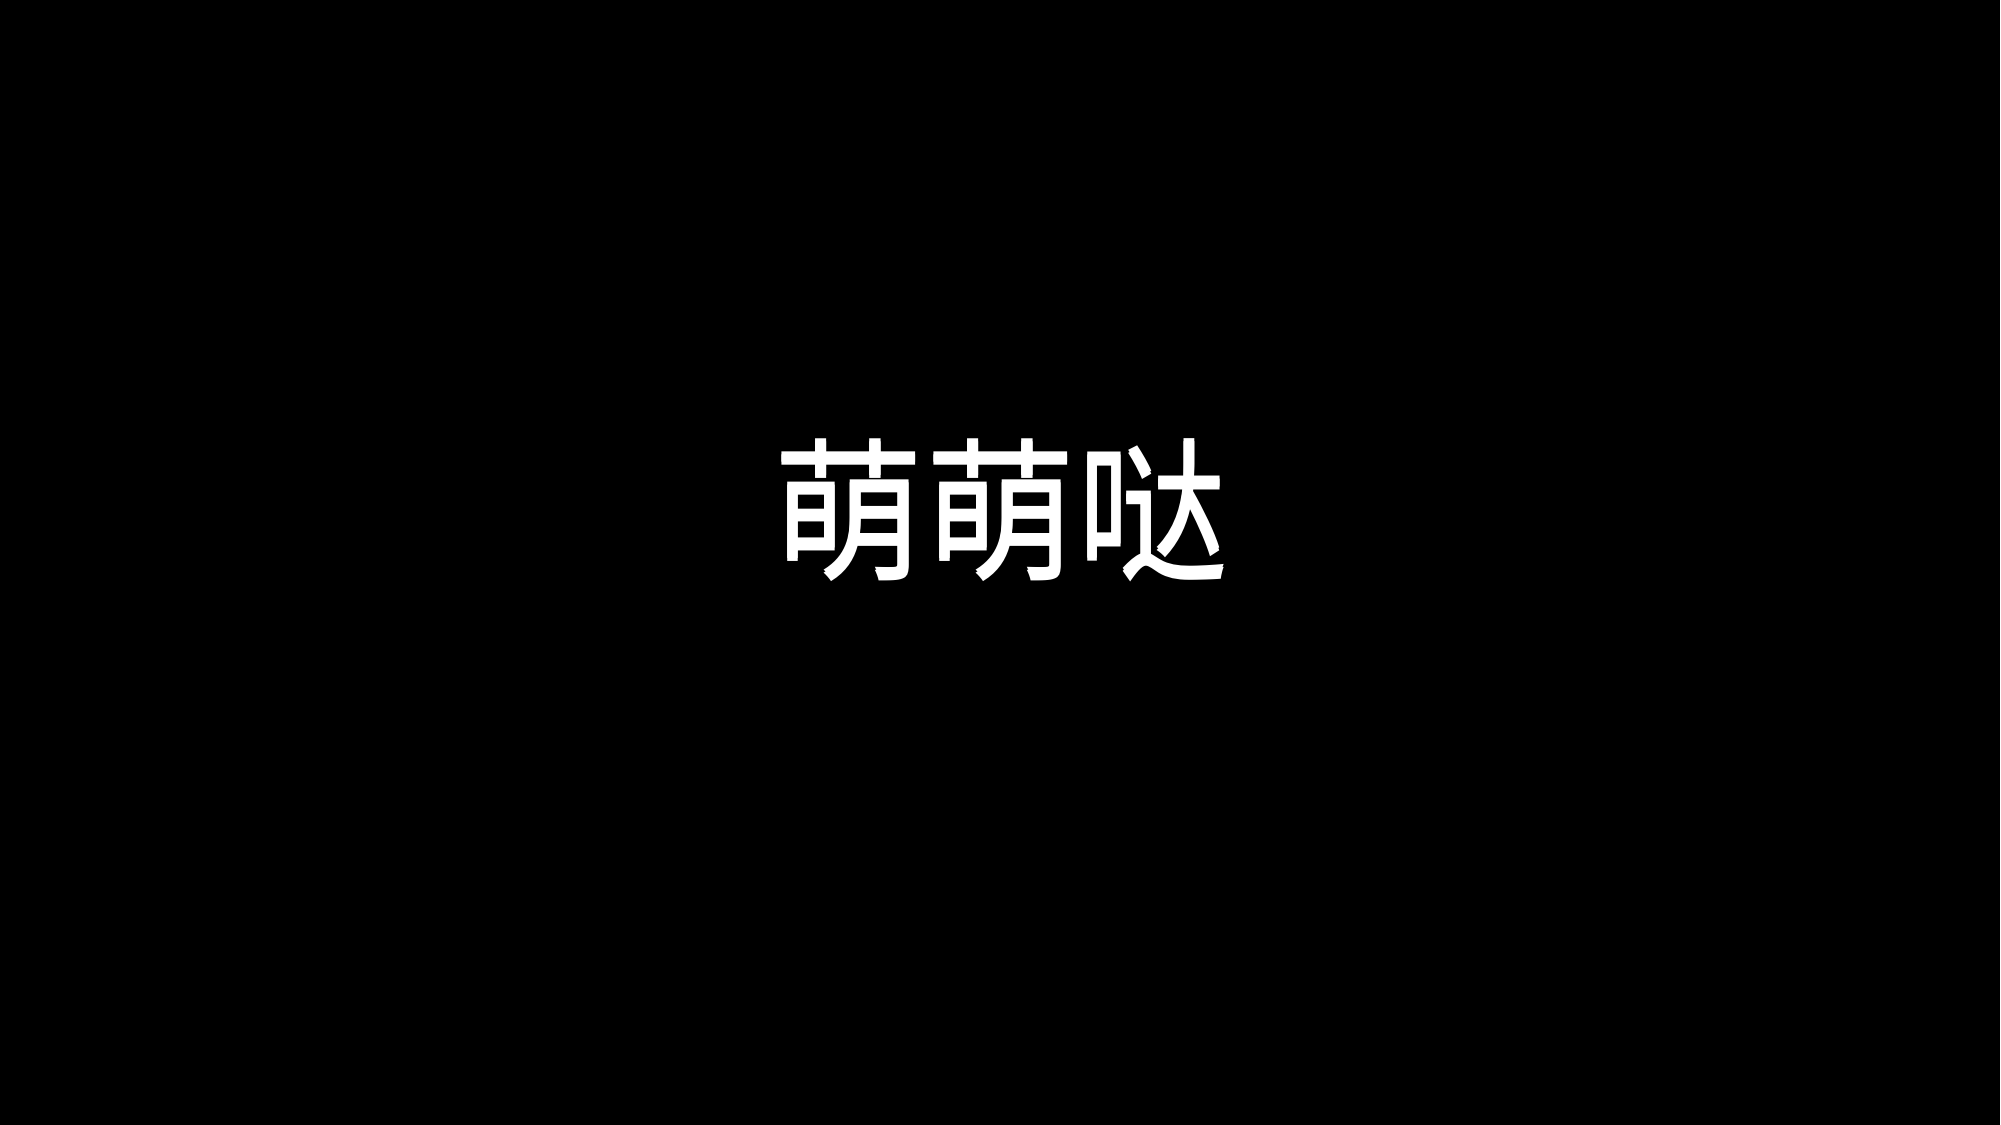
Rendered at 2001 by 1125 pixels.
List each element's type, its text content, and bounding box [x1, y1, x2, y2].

text_box 萌萌哒 [375, 409, 1625, 607]
